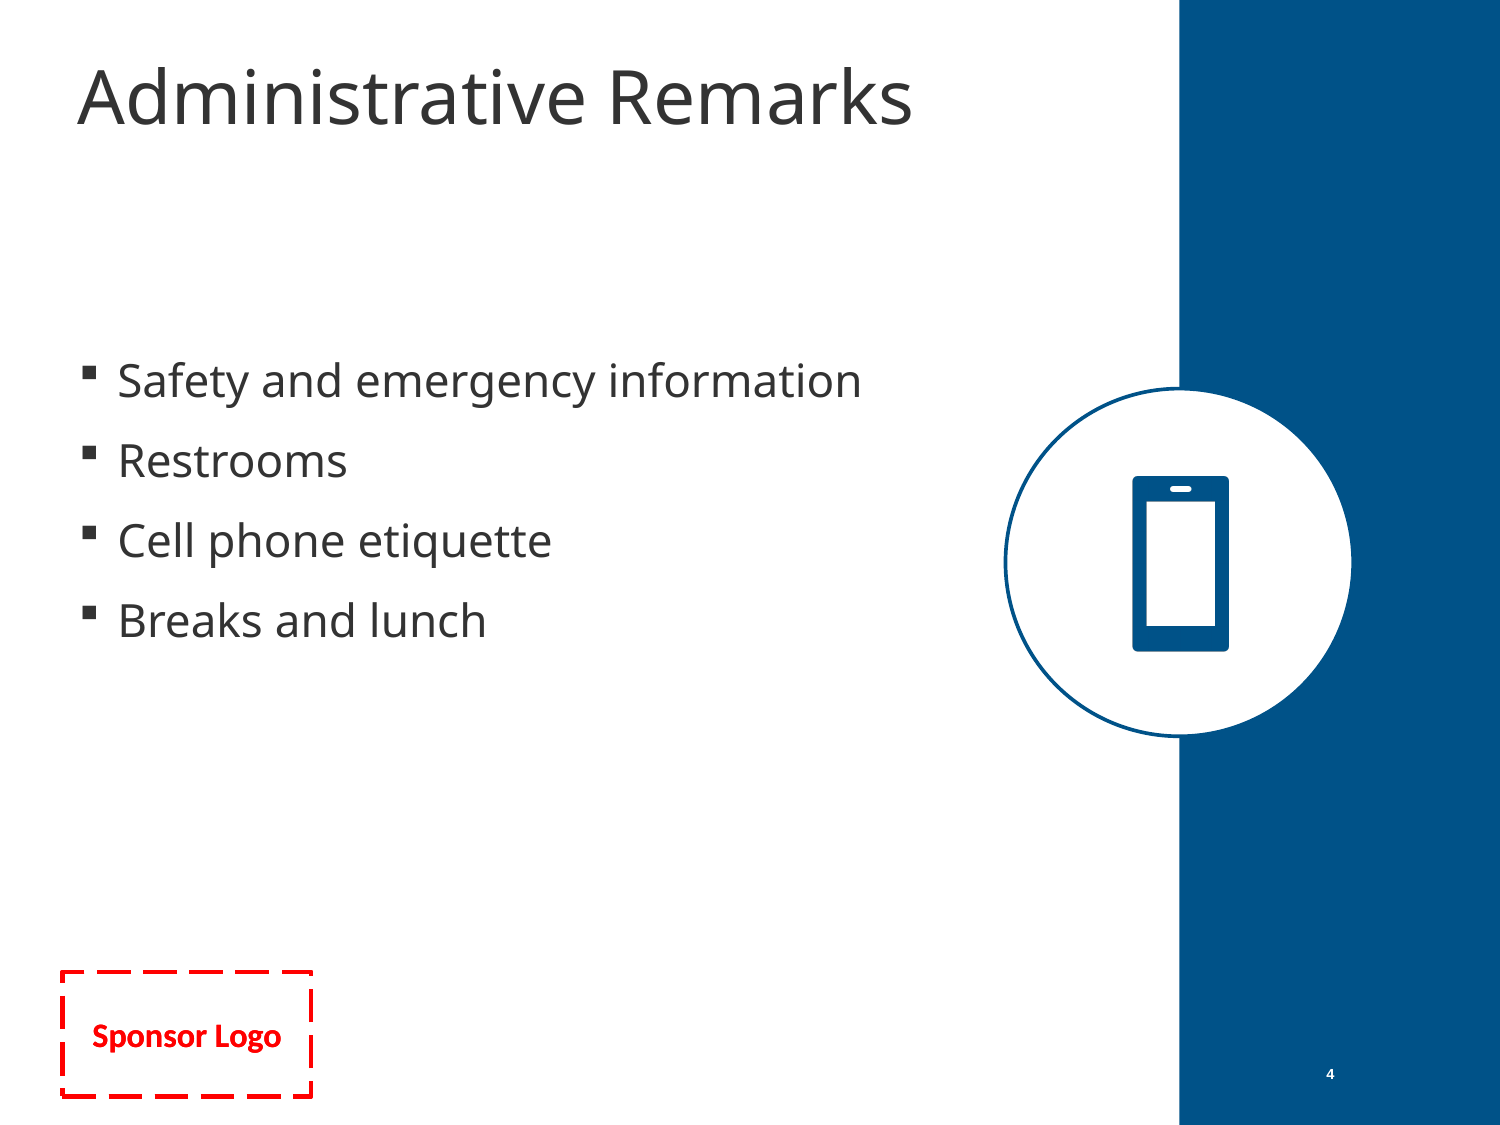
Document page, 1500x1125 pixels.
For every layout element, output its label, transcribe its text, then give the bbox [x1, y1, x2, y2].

title Administrative Remarks [62, 12, 1045, 176]
picture [1086, 469, 1275, 658]
slide_number 4 [1242, 1052, 1368, 1098]
list Safety and emergency information Restrooms Cell phone etiquette Breaks and lunch [63, 324, 1047, 673]
text_box [1177, 0, 1500, 1125]
text_box [1003, 386, 1356, 739]
